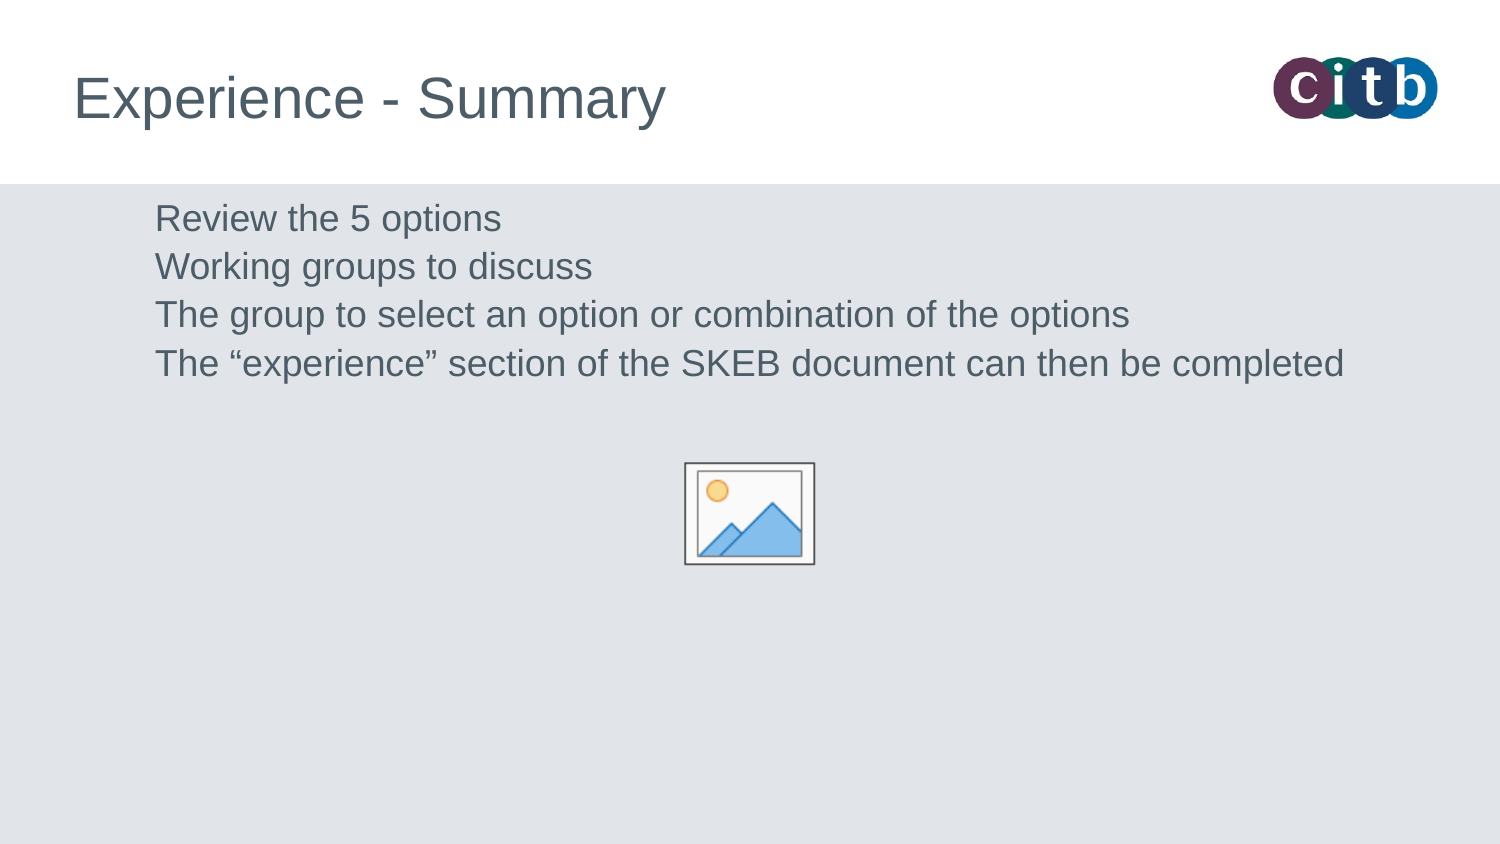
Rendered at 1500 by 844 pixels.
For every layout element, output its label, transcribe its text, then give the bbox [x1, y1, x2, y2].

picture [0, 183, 1500, 844]
title Experience - Summary [59, 47, 1446, 130]
